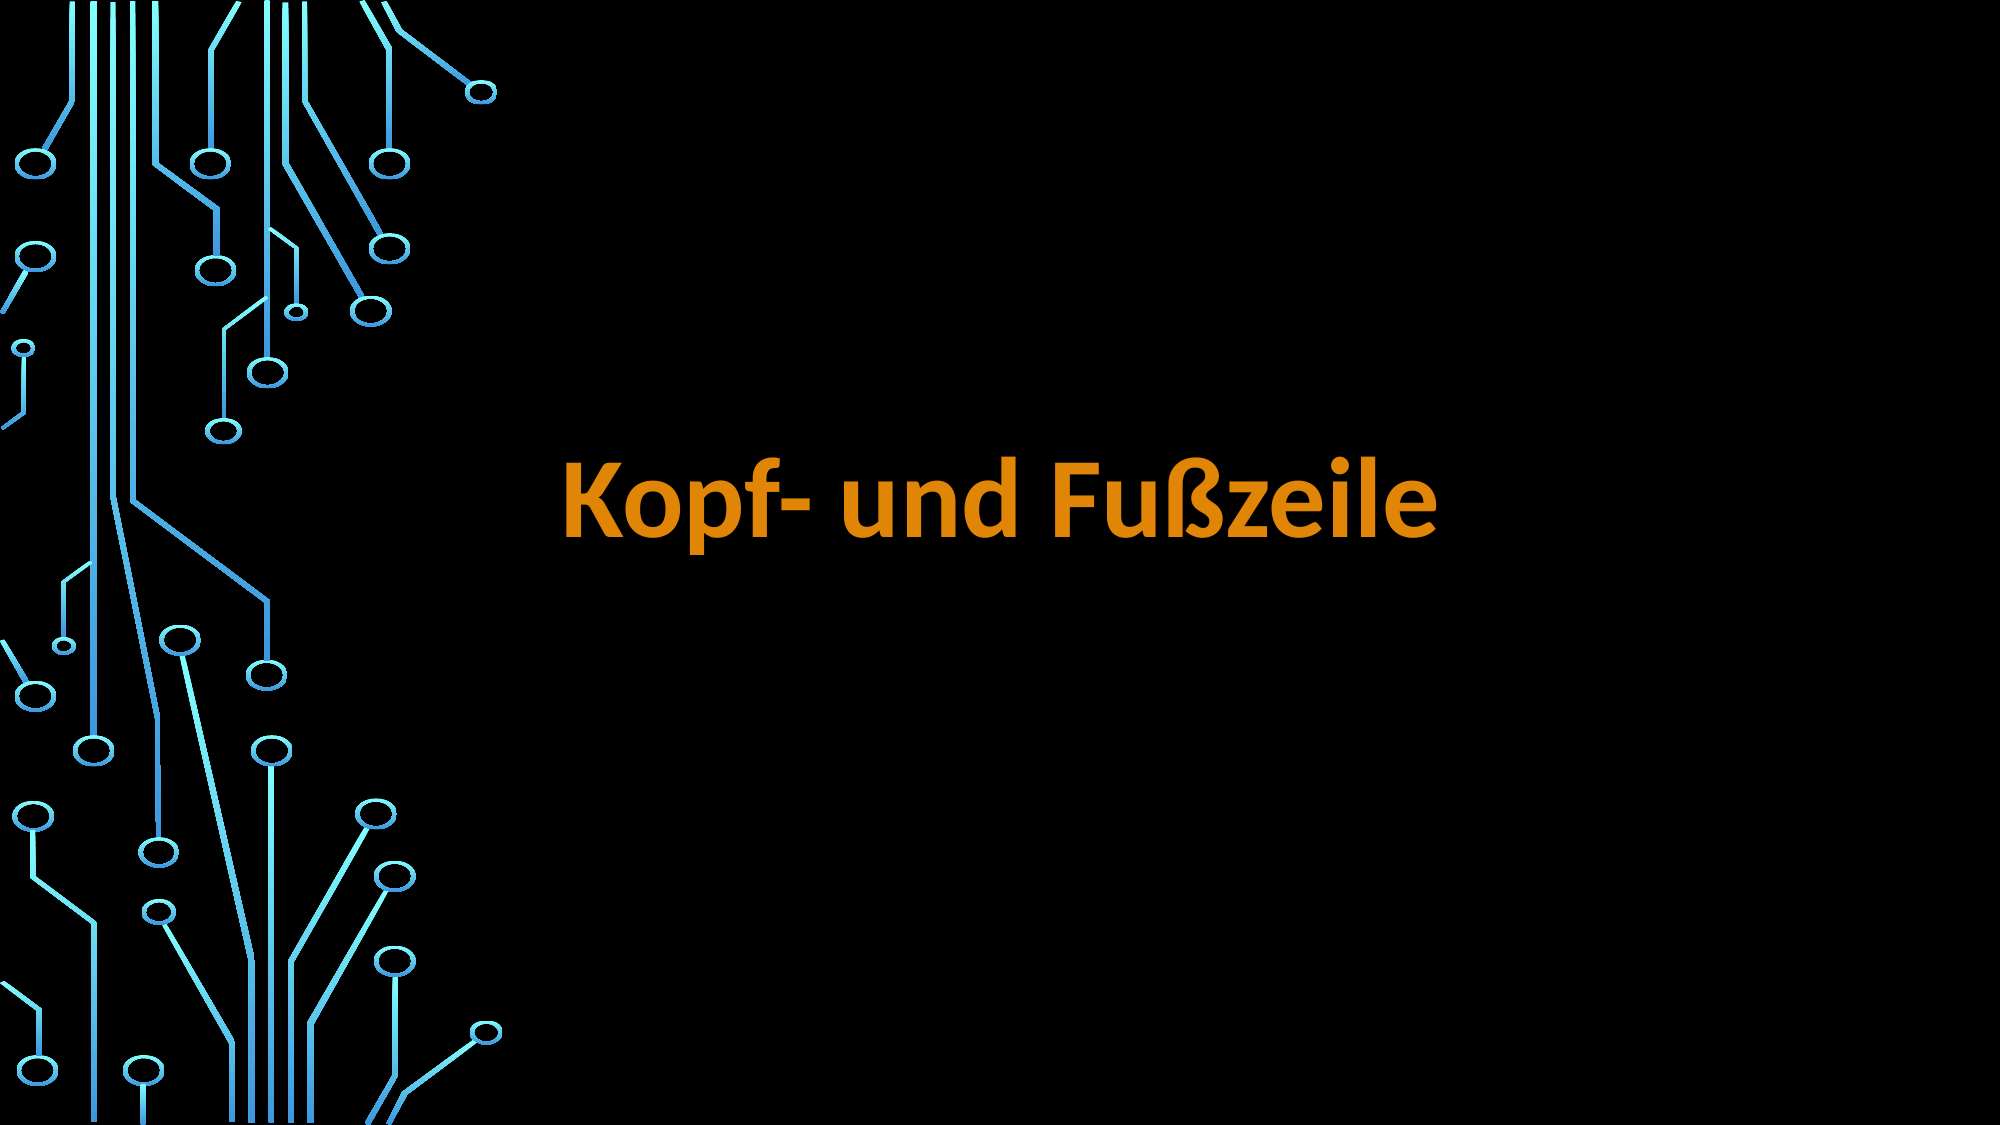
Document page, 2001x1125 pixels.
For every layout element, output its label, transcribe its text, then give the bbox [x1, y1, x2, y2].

title Kopf- und Fußzeile [280, 178, 1723, 571]
